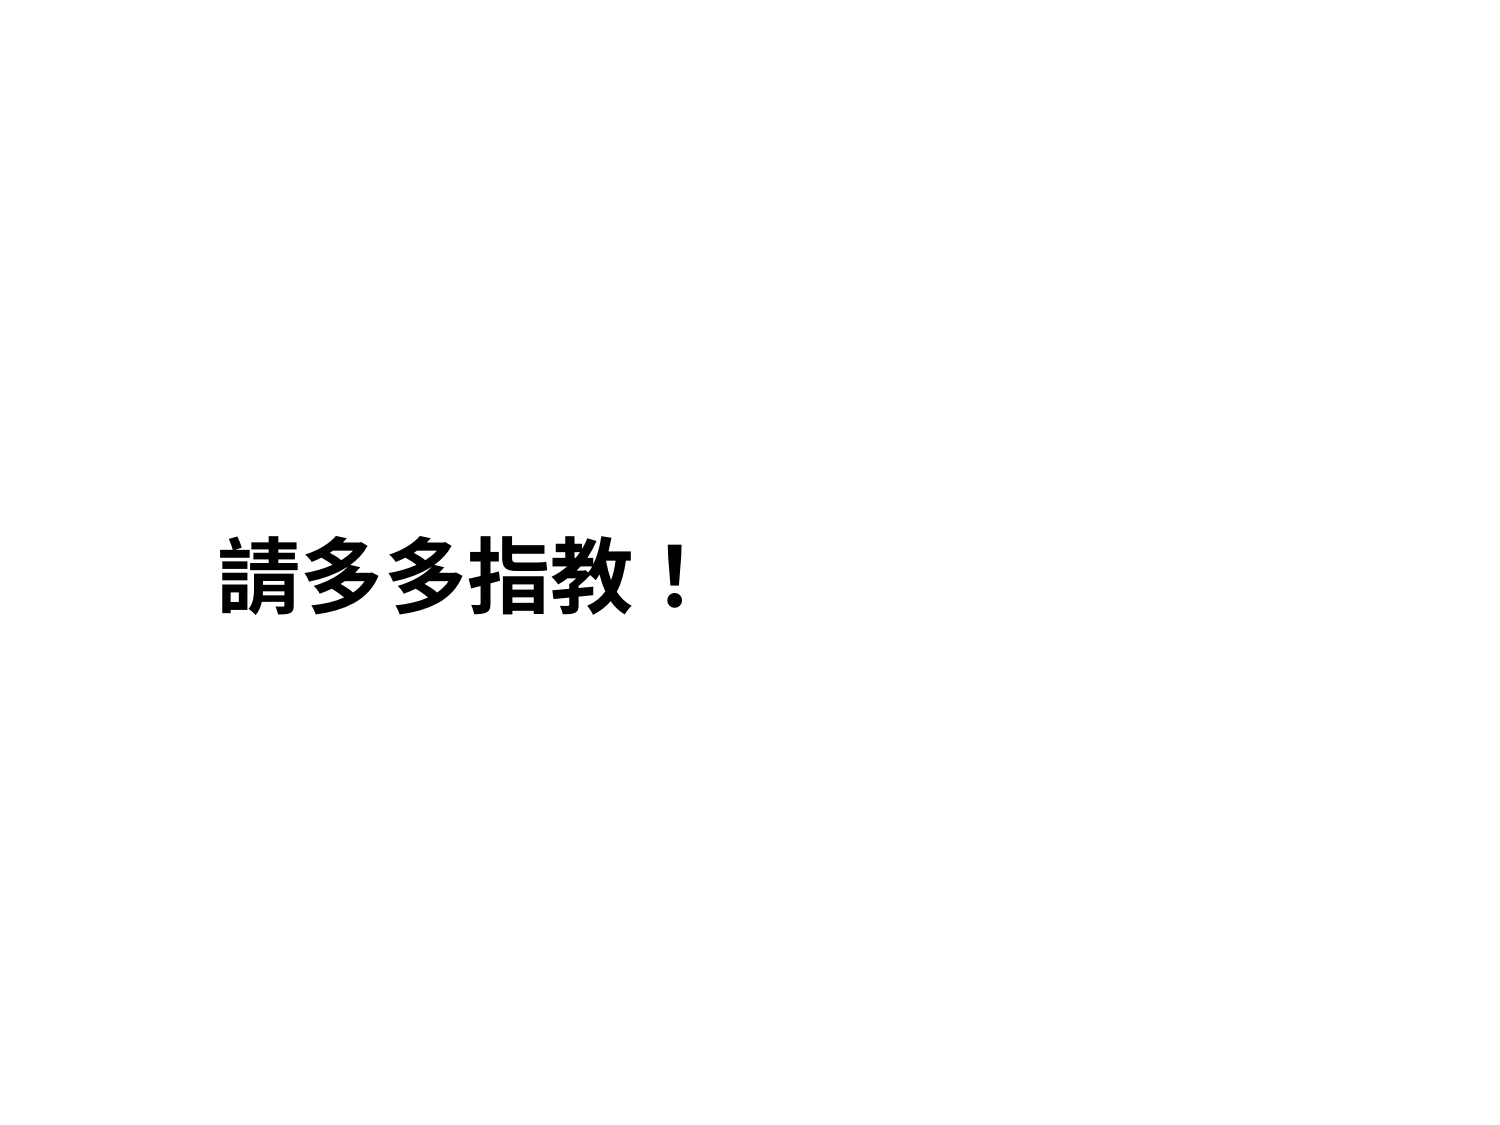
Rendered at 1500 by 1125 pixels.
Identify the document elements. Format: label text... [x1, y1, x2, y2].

title 請多多指教！ [202, 453, 805, 708]
